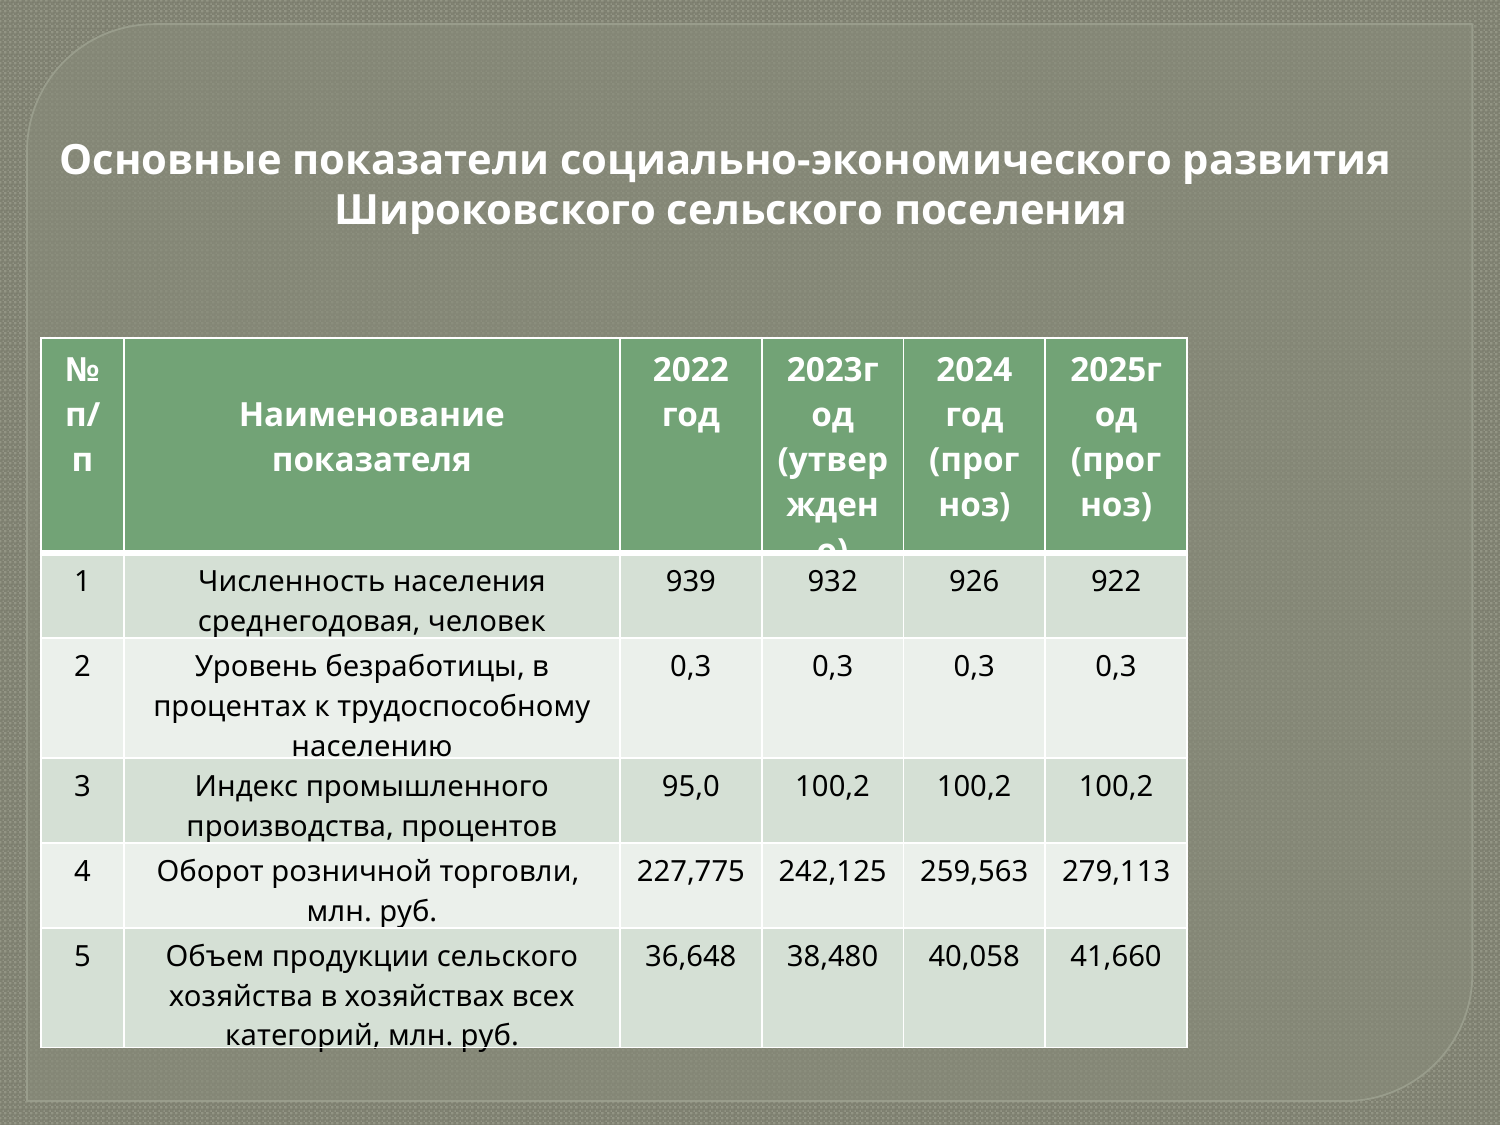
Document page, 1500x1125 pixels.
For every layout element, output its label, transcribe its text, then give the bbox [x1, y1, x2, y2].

table_cell 2 [42, 639, 123, 757]
table_cell 100,2 [763, 759, 903, 842]
table_cell 242,125 [763, 844, 903, 927]
table_cell Уровень безработицы, в процентах к трудоспособному населению [125, 639, 619, 757]
table_cell 279,113 [1046, 844, 1186, 927]
table_cell 100,2 [1046, 759, 1186, 842]
table_header № п/п [42, 339, 123, 550]
table_cell 100,2 [904, 759, 1044, 842]
table_cell 259,563 [904, 844, 1044, 927]
table_cell 36,648 [621, 929, 761, 1047]
table_header 2024 год (прогноз) [904, 339, 1044, 550]
table_cell 0,3 [904, 639, 1044, 757]
table_cell Численность населения среднегодовая, человек [125, 556, 619, 637]
table_cell 939 [621, 556, 761, 637]
table_cell Индекс промышленного производства, процентов [125, 759, 619, 842]
table_cell 0,3 [621, 639, 761, 757]
table_cell 227,775 [621, 844, 761, 927]
table_cell 932 [763, 556, 903, 637]
table_header 2025год (прогноз) [1046, 339, 1186, 550]
table_cell Оборот розничной торговли, млн. руб. [125, 844, 619, 927]
table_cell 38,480 [763, 929, 903, 1047]
table_cell 40,058 [904, 929, 1044, 1047]
table_cell 922 [1046, 556, 1186, 637]
table_header 2023год (утверждено) [763, 339, 903, 550]
text_box Основные показатели социально-экономического развития Широковского сельского поселения [44, 125, 1418, 241]
table_cell 3 [42, 759, 123, 842]
table_cell Объем продукции сельского хозяйства в хозяйствах всех категорий, млн. руб. [125, 929, 619, 1047]
table_cell 0,3 [1046, 639, 1186, 757]
table_header Наименование показателя [125, 339, 619, 550]
table_cell 4 [42, 844, 123, 927]
table_cell 41,660 [1046, 929, 1186, 1047]
table_header 2022 год [621, 339, 761, 550]
table_cell 95,0 [621, 759, 761, 842]
table_cell 926 [904, 556, 1044, 637]
table_cell 5 [42, 929, 123, 1047]
table_cell 0,3 [763, 639, 903, 757]
table_cell 1 [42, 556, 123, 637]
